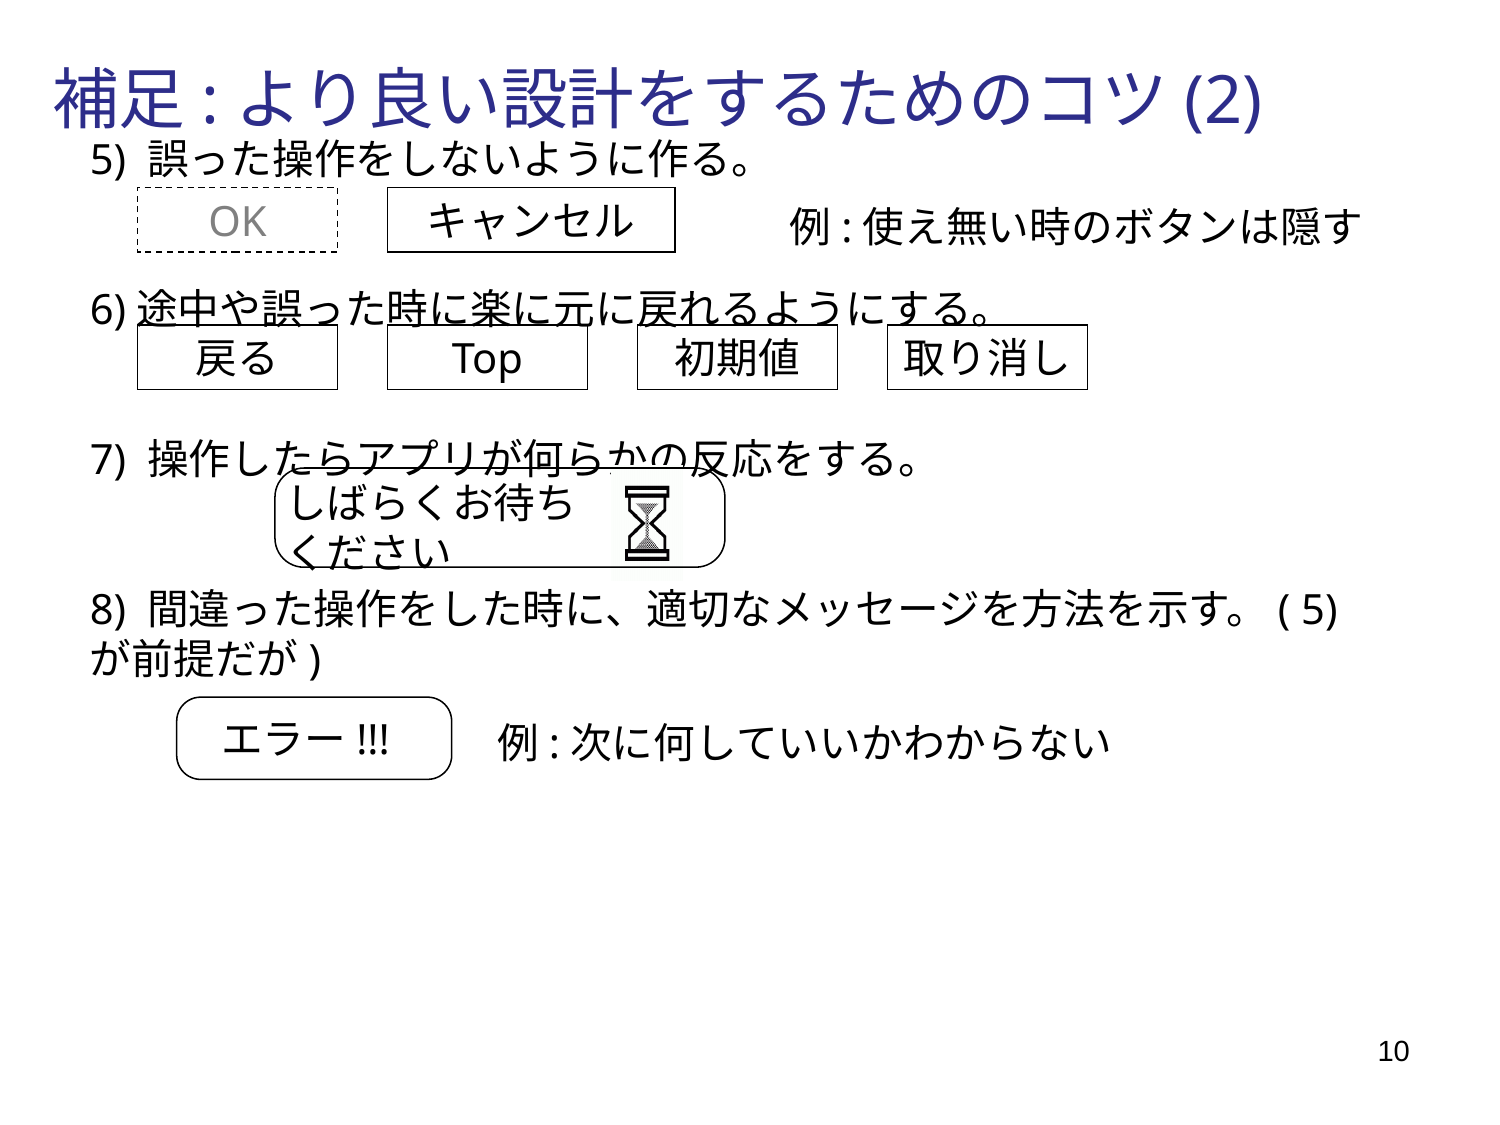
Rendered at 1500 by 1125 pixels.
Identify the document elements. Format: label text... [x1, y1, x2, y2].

text_box 補足:より良い設計をするためのコツ(2) [37, 49, 1300, 145]
text_box Top [387, 324, 588, 390]
text_box エラー!!! [206, 705, 569, 771]
text_box 例:使え無い時のボタンは隠す [774, 193, 1500, 259]
text_box 初期値 [637, 324, 838, 390]
text_box キャンセル [387, 187, 675, 253]
slide_number 10 [1074, 1024, 1425, 1103]
text_box 5) 誤った操作をしないように作る。 6)途中や誤った時に楽に元に戻れるようにする。 7) 操作したらアプリが何らかの反応をする。 8) 間違った操作をした時に、適切なメッセージを方法を示す。( 5)が前提だが) [75, 125, 1400, 790]
text_box 例:次に何していいかわからない [482, 709, 1208, 775]
text_box [683, 468, 725, 568]
text_box しばらくお待ちください [270, 469, 633, 585]
text_box 取り消し [887, 324, 1088, 390]
text_box 戻る [137, 324, 338, 390]
text_box OK [137, 187, 338, 253]
text_box [176, 697, 446, 780]
picture [611, 465, 683, 581]
